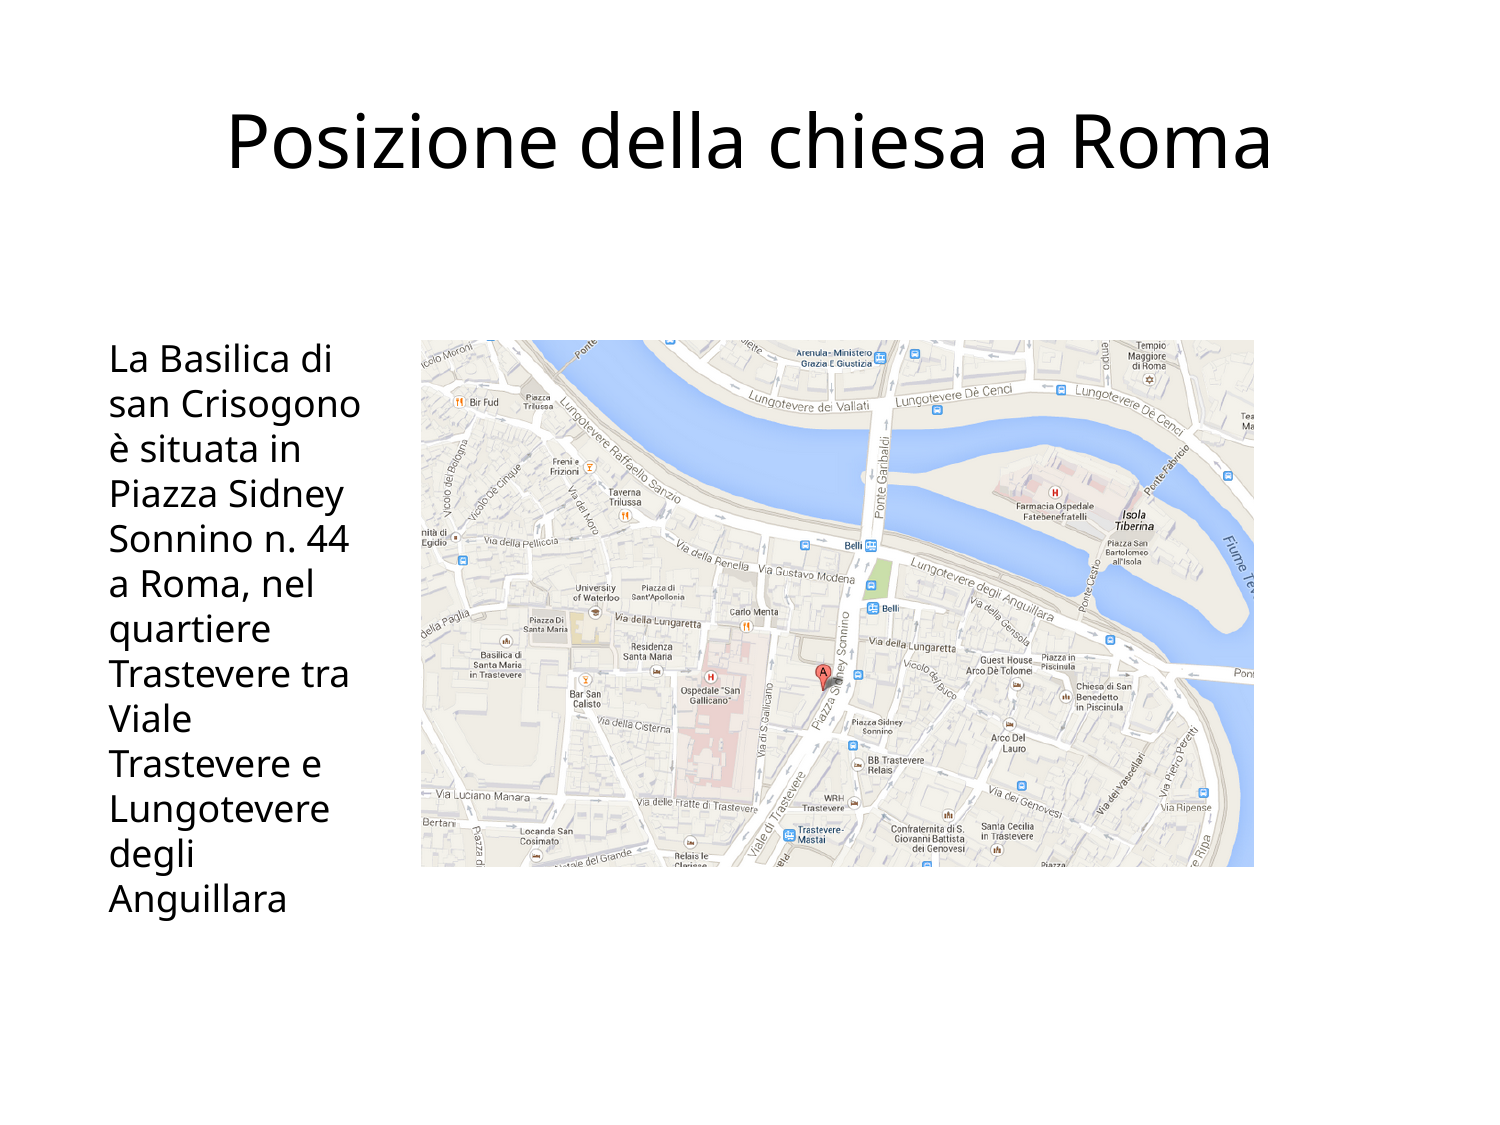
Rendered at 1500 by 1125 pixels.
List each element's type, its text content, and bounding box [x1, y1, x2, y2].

text_box La Basilica di san Crisogono è situata in Piazza Sidney Sonnino n. 44 a Roma, nel quartiere Trastevere tra Viale Trastevere e Lungotevere degli Anguillara [93, 328, 387, 928]
title Posizione della chiesa a Roma [75, 45, 1425, 233]
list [421, 339, 1255, 867]
